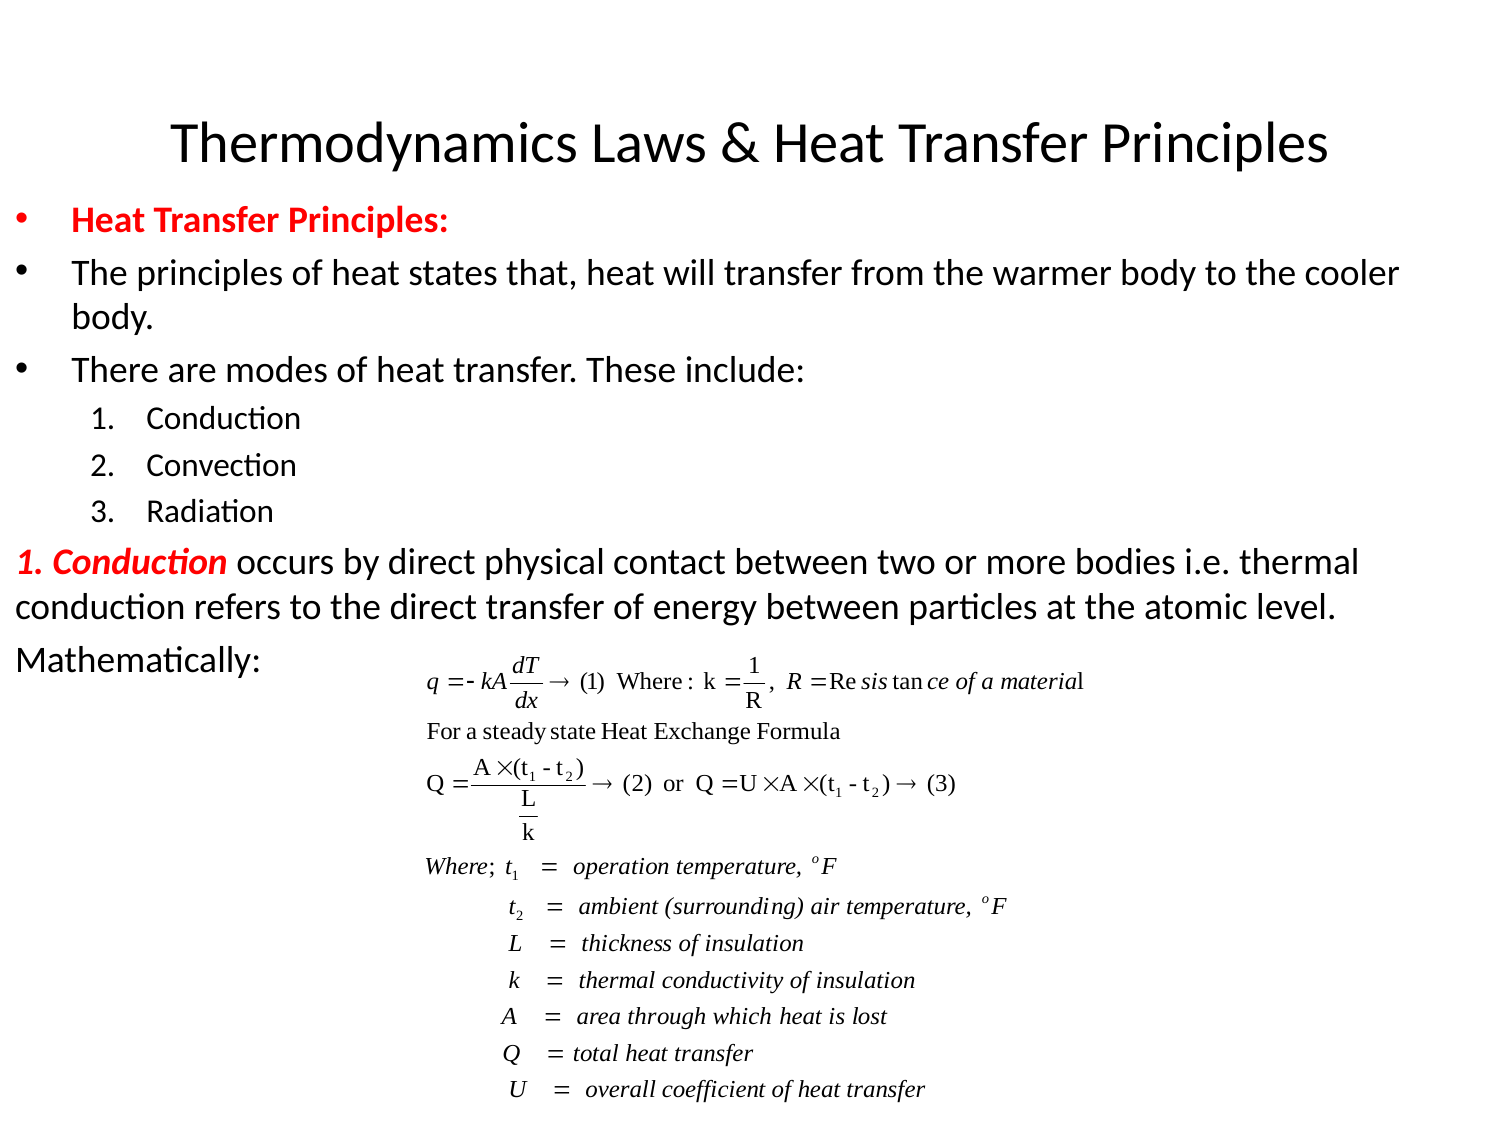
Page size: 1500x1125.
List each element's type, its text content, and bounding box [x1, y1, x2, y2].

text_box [422, 649, 1088, 1109]
title Thermodynamics Laws & Heat Transfer Principles [75, 45, 1425, 187]
list Heat Transfer Principles: The principles of heat states that, heat will transfer from the warmer body to the cooler body. There are modes of heat transfer. These include: Conduction Convection Radiation 1. Conduction occurs by direct physical contact between two or more bodies i.e. thermal conduction refers to the direct transfer of energy between particles at the atomic level. Mathematically: [0, 187, 1475, 1125]
